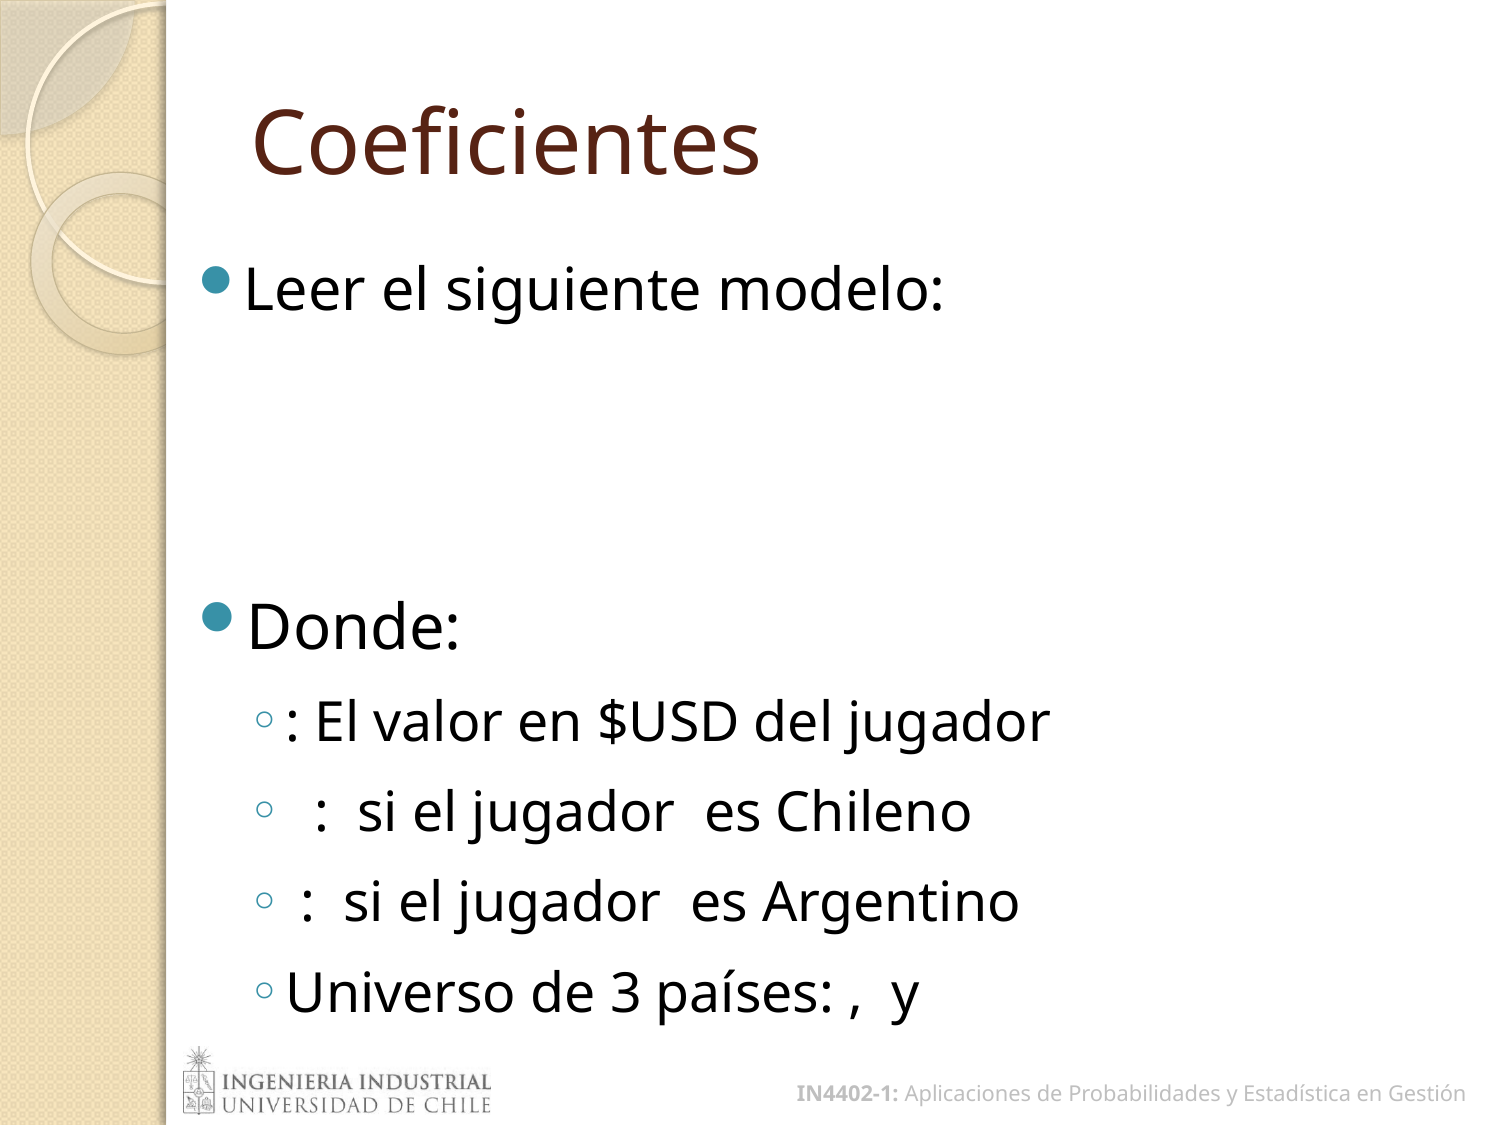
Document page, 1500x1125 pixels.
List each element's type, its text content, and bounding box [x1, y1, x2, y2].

picture [183, 1046, 491, 1115]
title Coeficientes [235, 45, 1466, 233]
